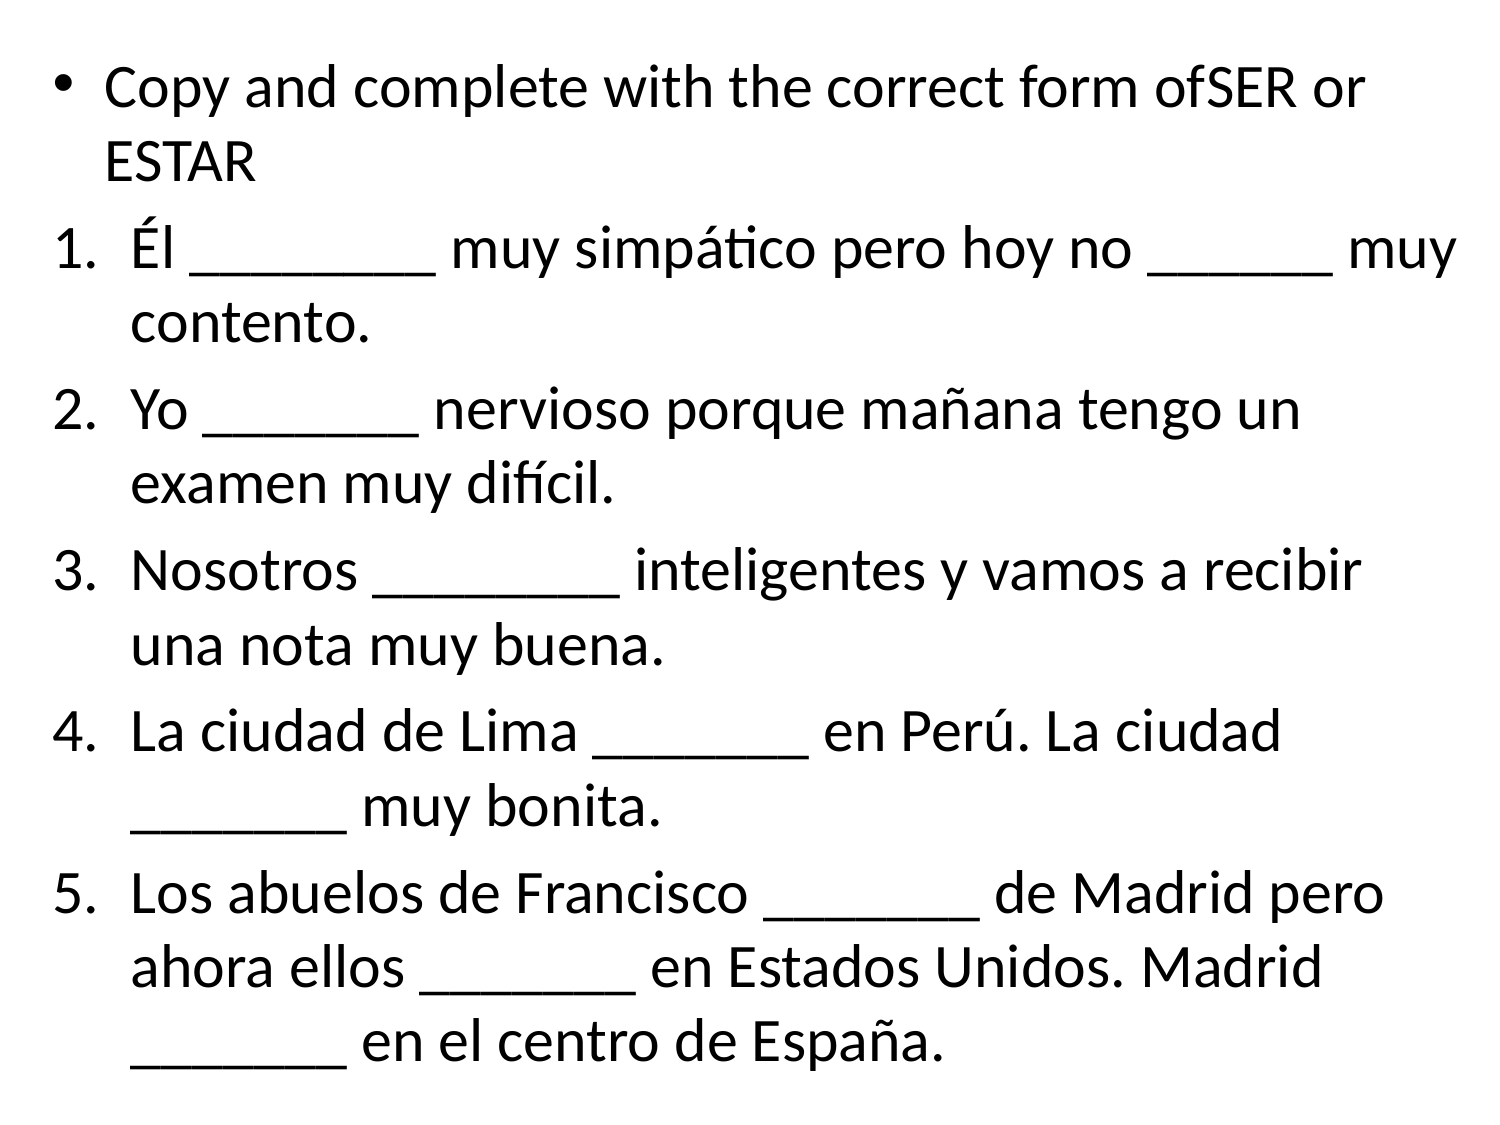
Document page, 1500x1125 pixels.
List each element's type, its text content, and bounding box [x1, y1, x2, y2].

list Copy and complete with the correct form ofSER or ESTAR Él ________ muy simpático pero hoy no ______ muy contento. Yo _______ nervioso porque mañana tengo un examen muy difícil. Nosotros ________ inteligentes y vamos a recibir una nota muy buena. La ciudad de Lima _______ en Perú. La ciudad _______ muy bonita. Los abuelos de Francisco _______ de Madrid pero ahora ellos _______ en Estados Unidos. Madrid _______ en el centro de España. [37, 37, 1475, 1088]
